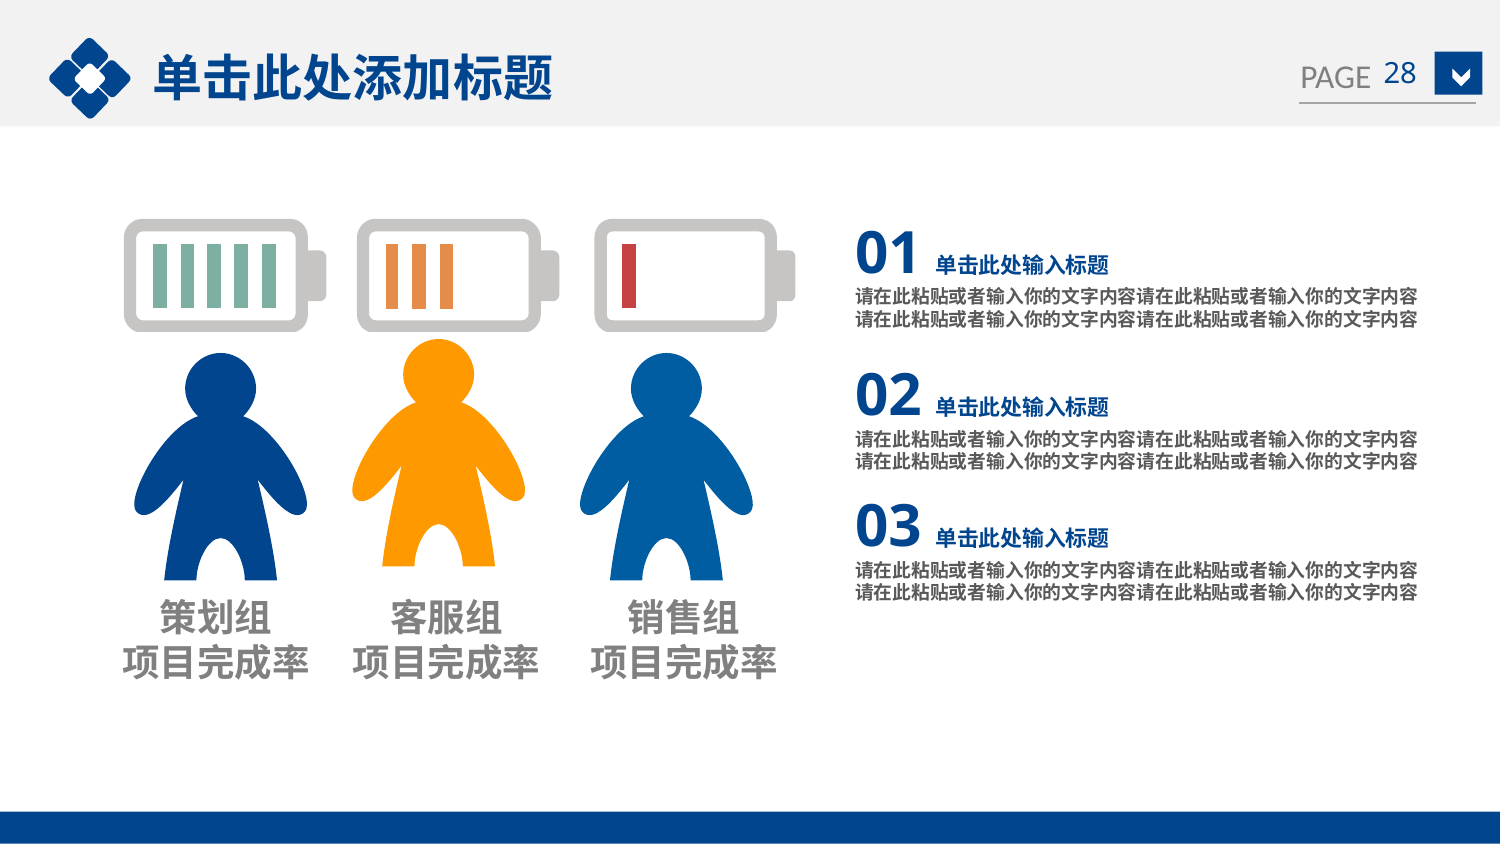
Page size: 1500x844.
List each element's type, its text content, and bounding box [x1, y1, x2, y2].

text_box 03单击此处输入标题 请在此粘贴或者输入你的文字内容请在此粘贴或者输入你的文字内容 请在此粘贴或者输入你的文字内容请在此粘贴或者输入你的文字内容 [843, 482, 1435, 610]
text_box 单击此处添加标题 [137, 38, 568, 114]
text_box 销售组 项目完成率 [564, 586, 803, 692]
text_box 01单击此处输入标题 请在此粘贴或者输入你的文字内容请在此粘贴或者输入你的文字内容 请在此粘贴或者输入你的文字内容请在此粘贴或者输入你的文字内容 [843, 209, 1435, 336]
text_box 02单击此处输入标题 请在此粘贴或者输入你的文字内容请在此粘贴或者输入你的文字内容 请在此粘贴或者输入你的文字内容请在此粘贴或者输入你的文字内容 [843, 351, 1435, 478]
text_box [580, 352, 753, 581]
slide_number 28 [1364, 51, 1437, 97]
text_box [352, 341, 525, 567]
text_box 策划组 项目完成率 [96, 586, 327, 692]
text_box [134, 352, 307, 581]
text_box 客服组 项目完成率 [327, 586, 564, 692]
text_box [52, 41, 127, 115]
picture [123, 216, 796, 332]
